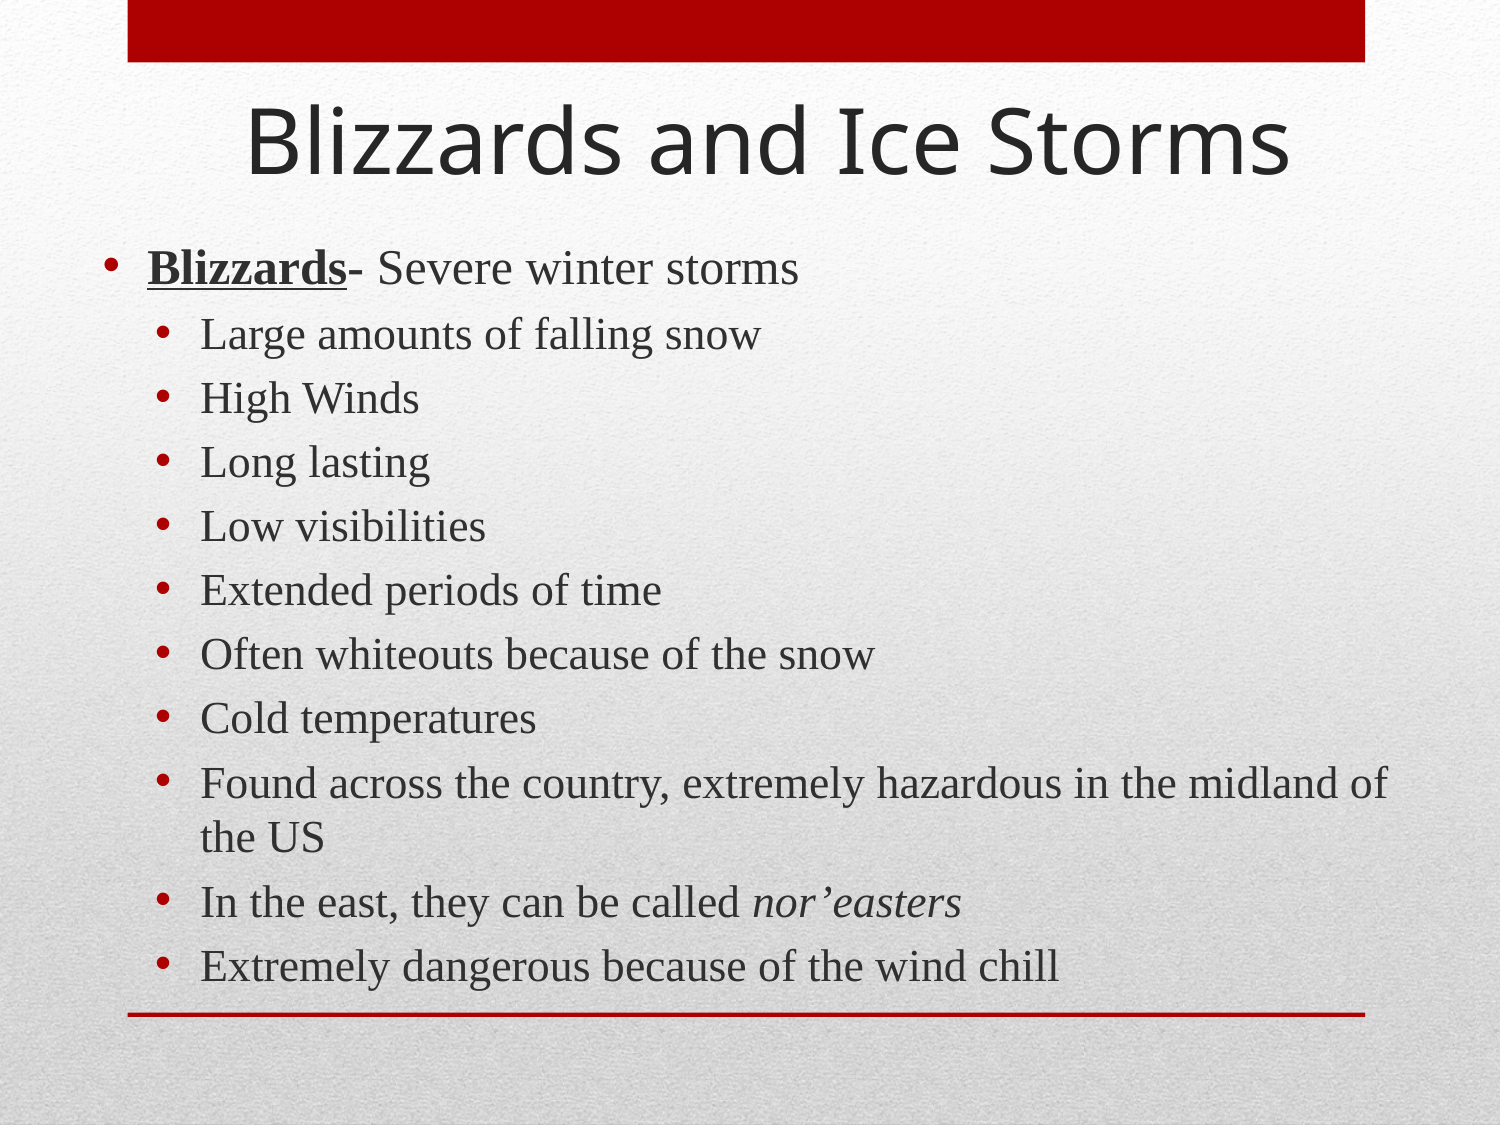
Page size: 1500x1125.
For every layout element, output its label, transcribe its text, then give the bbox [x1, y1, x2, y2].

title Blizzards and Ice Storms [200, 12, 1338, 200]
list Blizzards- Severe winter storms Large amounts of falling snow High Winds Long lasting Low visibilities Extended periods of time Often whiteouts because of the snow Cold temperatures Found across the country, extremely hazardous in the midland of the US In the east, they can be called nor’easters Extremely dangerous because of the wind chill [87, 212, 1438, 1013]
